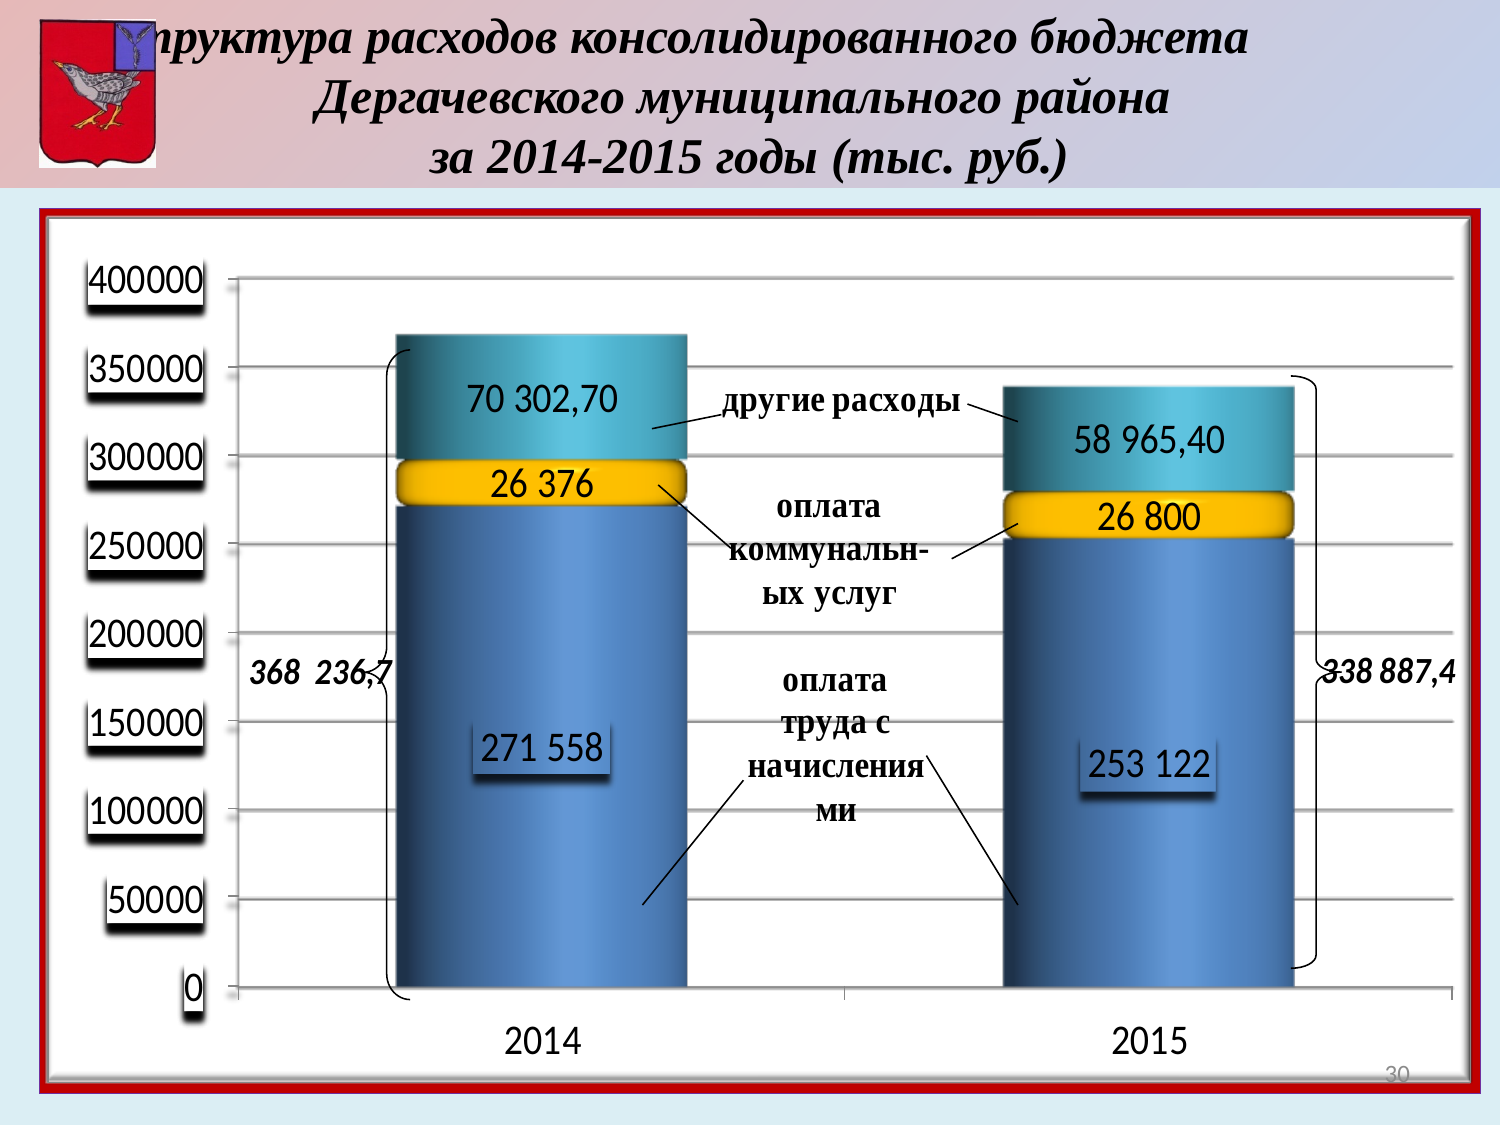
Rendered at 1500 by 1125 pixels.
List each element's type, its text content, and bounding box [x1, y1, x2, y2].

picture [38, 18, 156, 169]
title Структура расходов консолидированного бюджета Дергачевского муниципального района за 2014-2015 годы (тыс. руб.) [0, 0, 1500, 188]
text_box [38, 207, 1482, 1095]
